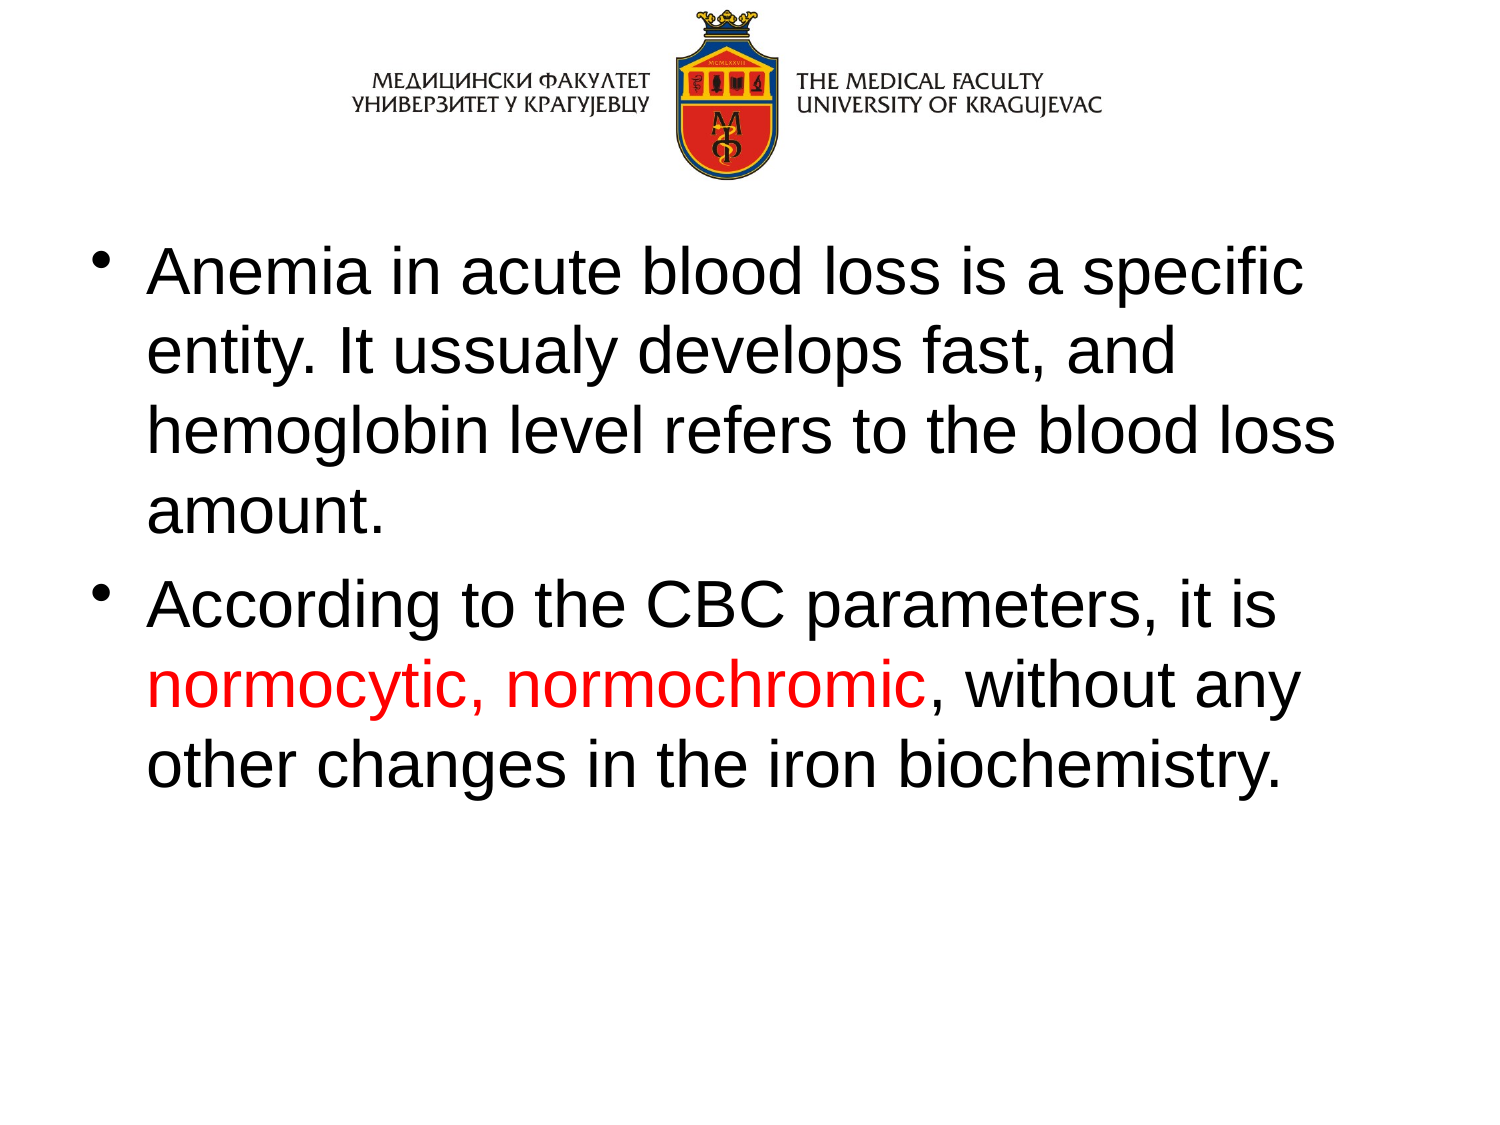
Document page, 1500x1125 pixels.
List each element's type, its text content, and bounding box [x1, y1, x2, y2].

picture [328, 0, 1125, 191]
list Anemia in acute blood loss is a specific entity. It ussualy develops fast, and hemoglobin level refers to the blood loss amount. According to the CBC parameters, it is normocytic, normochromic, without any other changes in the iron biochemistry. [75, 219, 1425, 1118]
